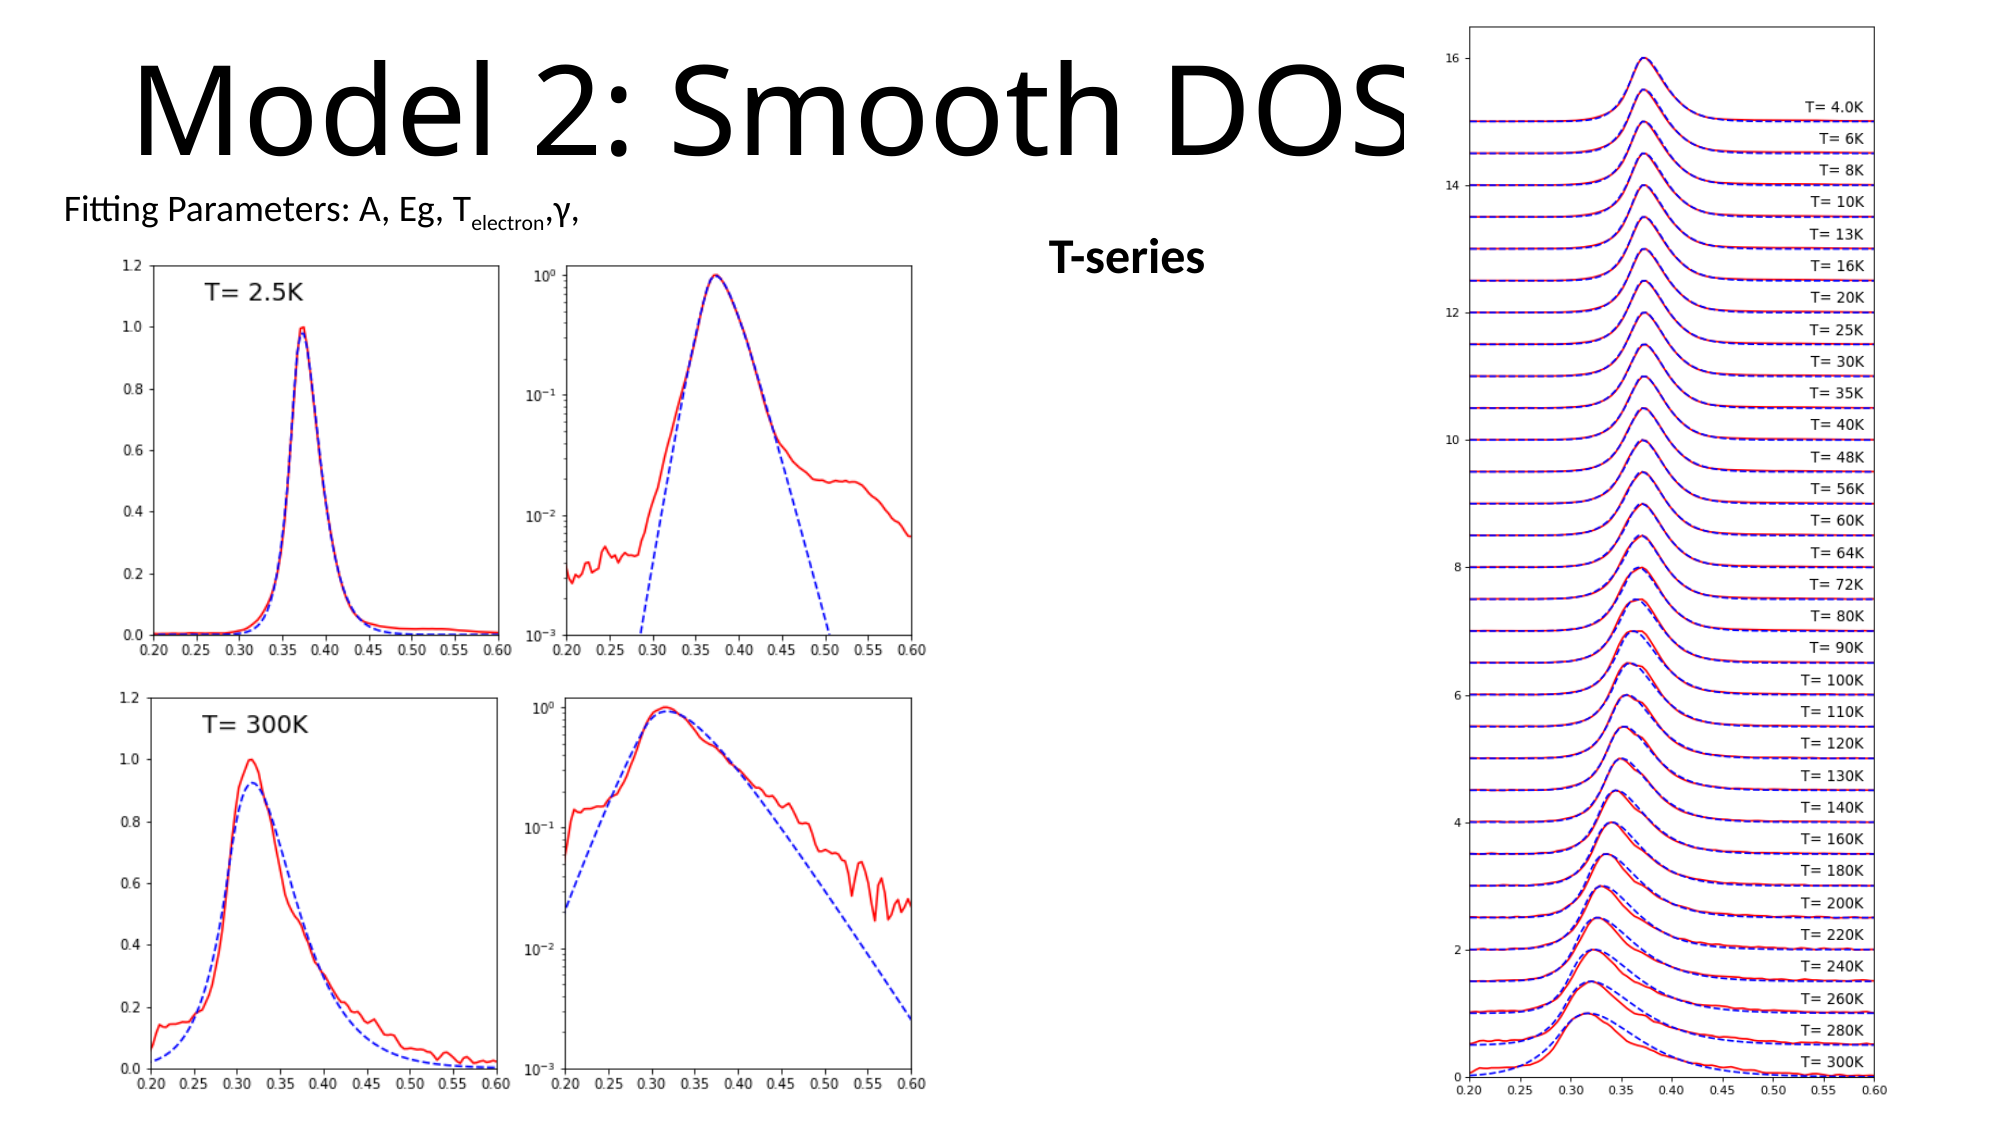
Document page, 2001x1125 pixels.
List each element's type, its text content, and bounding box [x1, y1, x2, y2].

title Model 2: Smooth DOS [40, 0, 1541, 191]
text_box T-series [1033, 216, 1221, 291]
text_box Fitting Parameters: A, Eg, Telectron,γ, [48, 176, 604, 243]
picture [114, 254, 931, 667]
picture [114, 683, 932, 1100]
picture [1404, 9, 1926, 1115]
